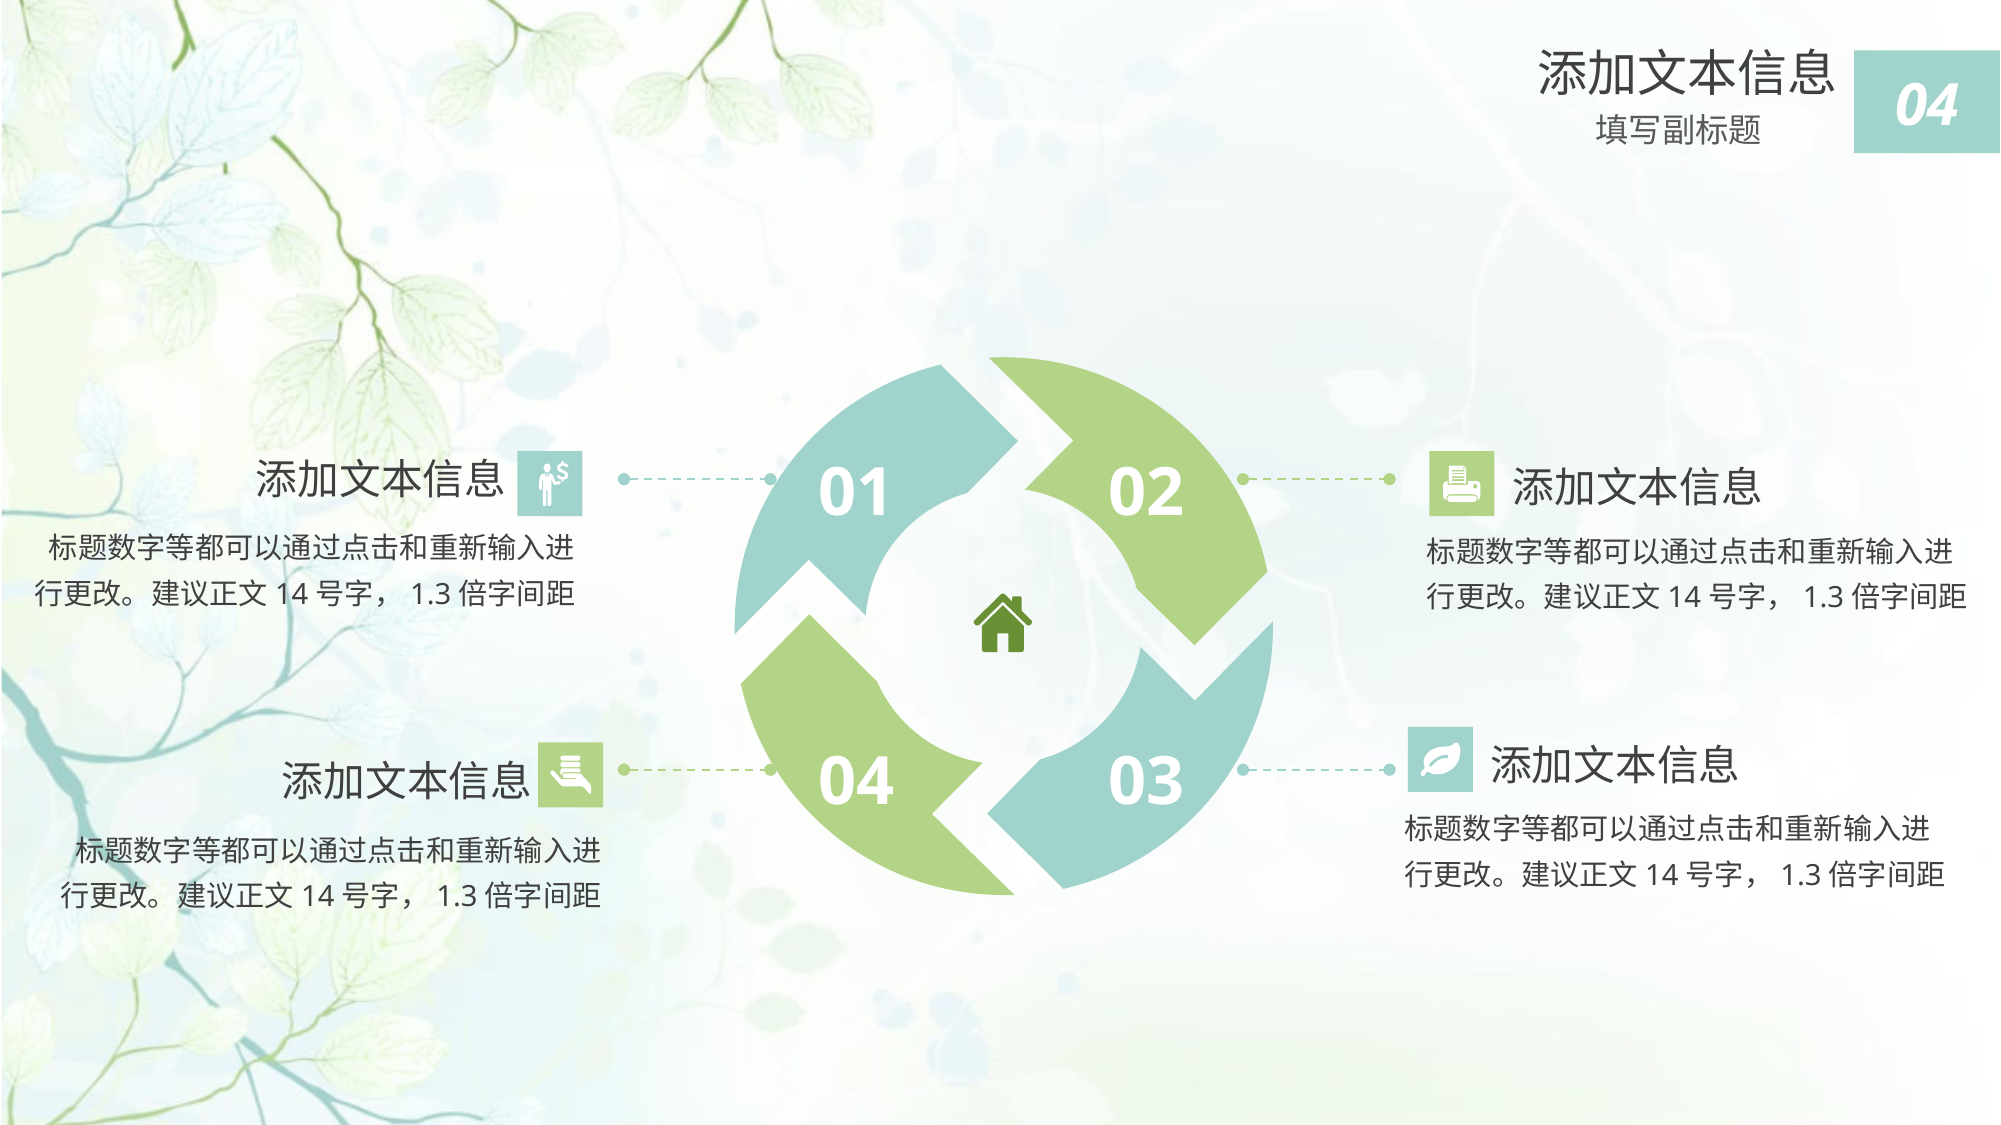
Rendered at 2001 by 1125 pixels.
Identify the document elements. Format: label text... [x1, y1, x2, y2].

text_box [734, 357, 1274, 896]
text_box 标题数字等都可以通过点击和重新输入进行更改。建议正文14号字，1.3倍字间距 [1563, 792, 1971, 899]
text_box 添加文本信息 [217, 445, 437, 511]
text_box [1429, 451, 1495, 517]
text_box 标题数字等都可以通过点击和重新输入进行更改。建议正文14号字，1.3倍字间距 [8, 511, 437, 618]
text_box 添加文本信息 [1563, 731, 1756, 792]
text_box 标题数字等都可以通过点击和重新输入进行更改。建议正文14号字，1.3倍字间距 [34, 814, 437, 920]
picture [1, 0, 1999, 1125]
text_box 填写副标题 [1581, 101, 1843, 157]
text_box 04 [1853, 49, 2000, 154]
text_box 添加文本信息 [1563, 34, 1853, 110]
text_box 添加文本信息 [244, 747, 437, 813]
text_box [1407, 726, 1473, 792]
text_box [517, 451, 583, 517]
text_box 添加文本信息 [1563, 453, 1778, 515]
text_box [538, 742, 603, 808]
text_box 标题数字等都可以通过点击和重新输入进行更改。建议正文14号字，1.3倍字间距 [1563, 515, 1994, 621]
